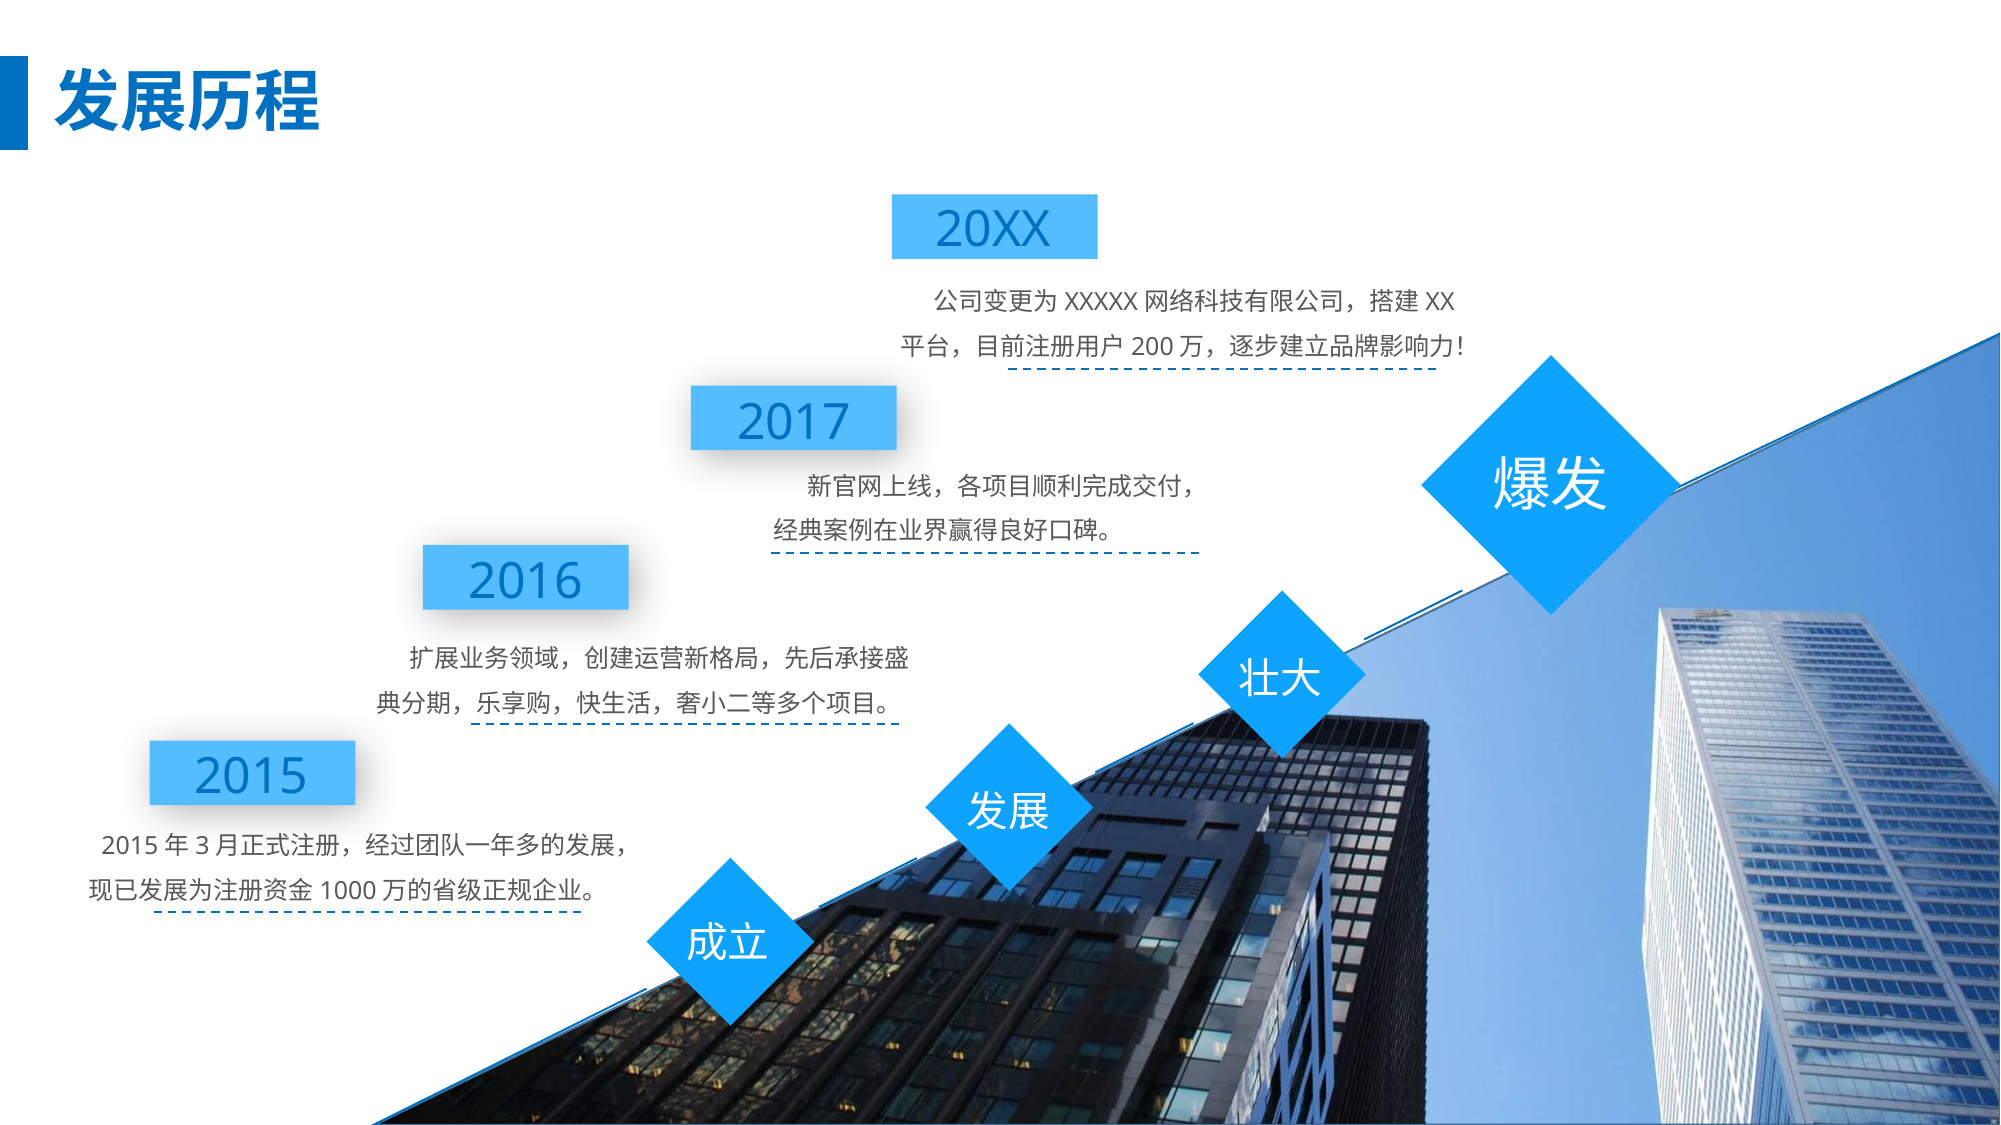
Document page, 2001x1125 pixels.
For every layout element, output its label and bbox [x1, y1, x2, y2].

text_box [636, 882, 819, 1002]
text_box [322, 321, 2000, 1125]
text_box [1459, 393, 1643, 577]
text_box [1189, 615, 1372, 734]
text_box [0, 51, 372, 150]
text_box [73, 736, 662, 914]
text_box [361, 541, 949, 818]
text_box [917, 747, 1100, 867]
text_box [885, 188, 1489, 415]
text_box [690, 381, 1233, 554]
